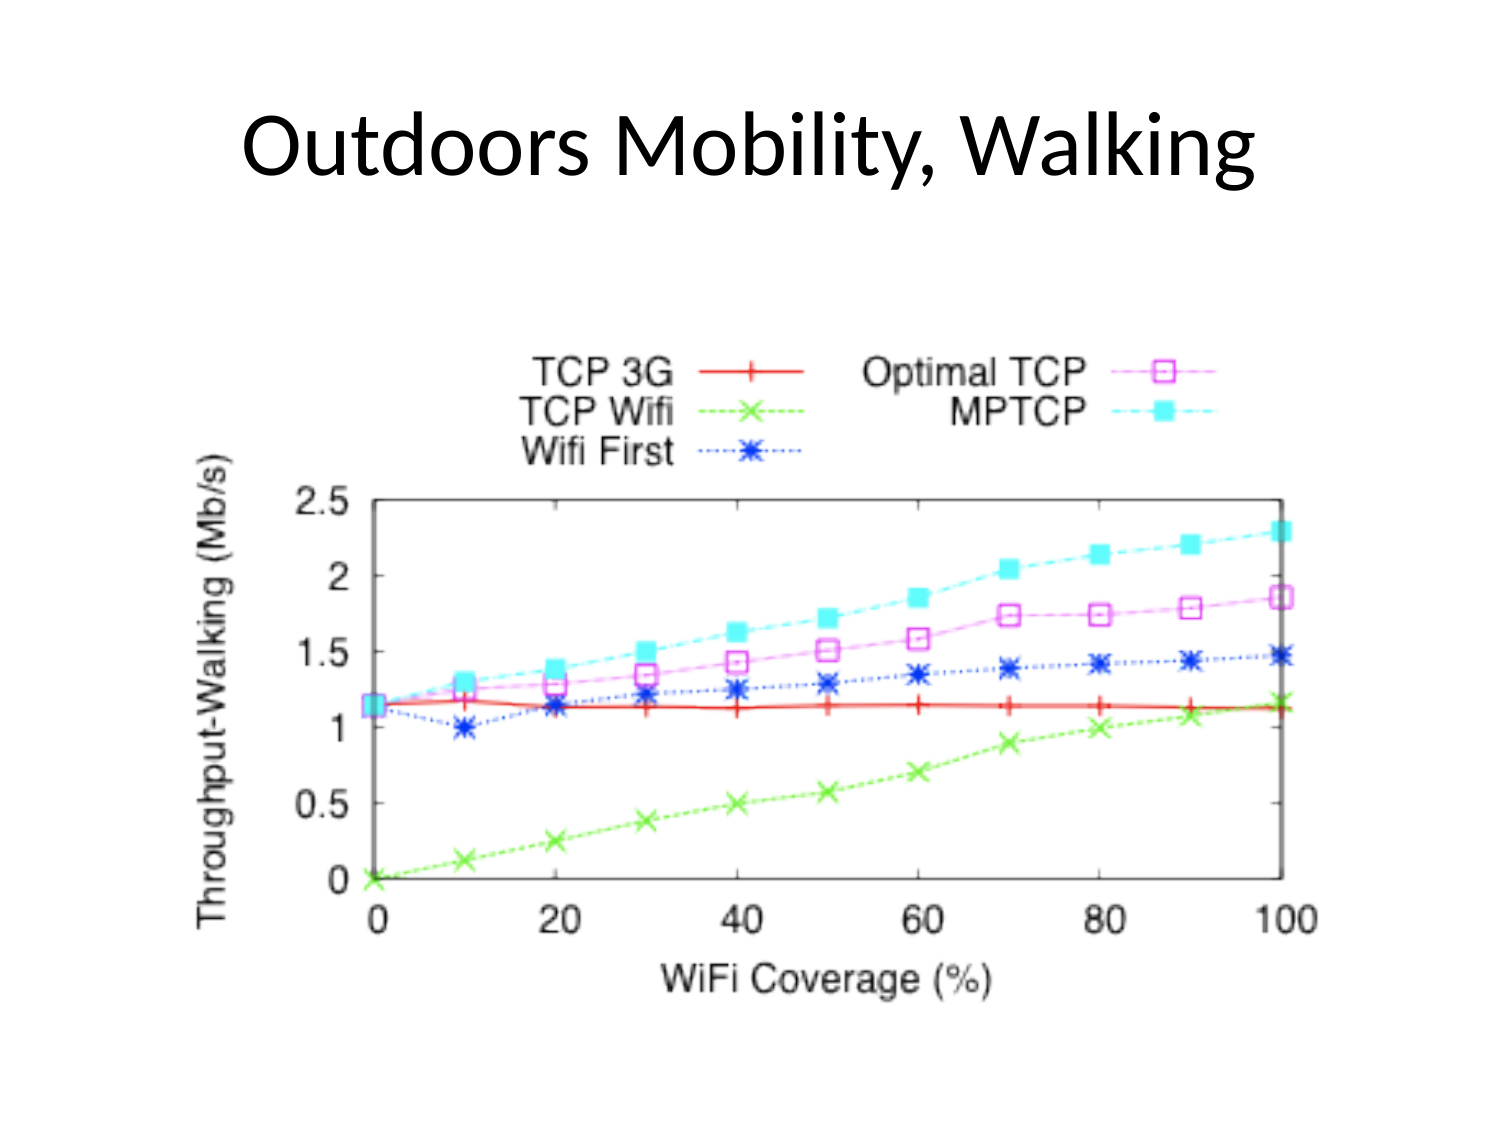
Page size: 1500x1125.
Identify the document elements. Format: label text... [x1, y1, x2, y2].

title Outdoors Mobility, Walking [75, 45, 1425, 233]
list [74, 262, 1426, 1007]
